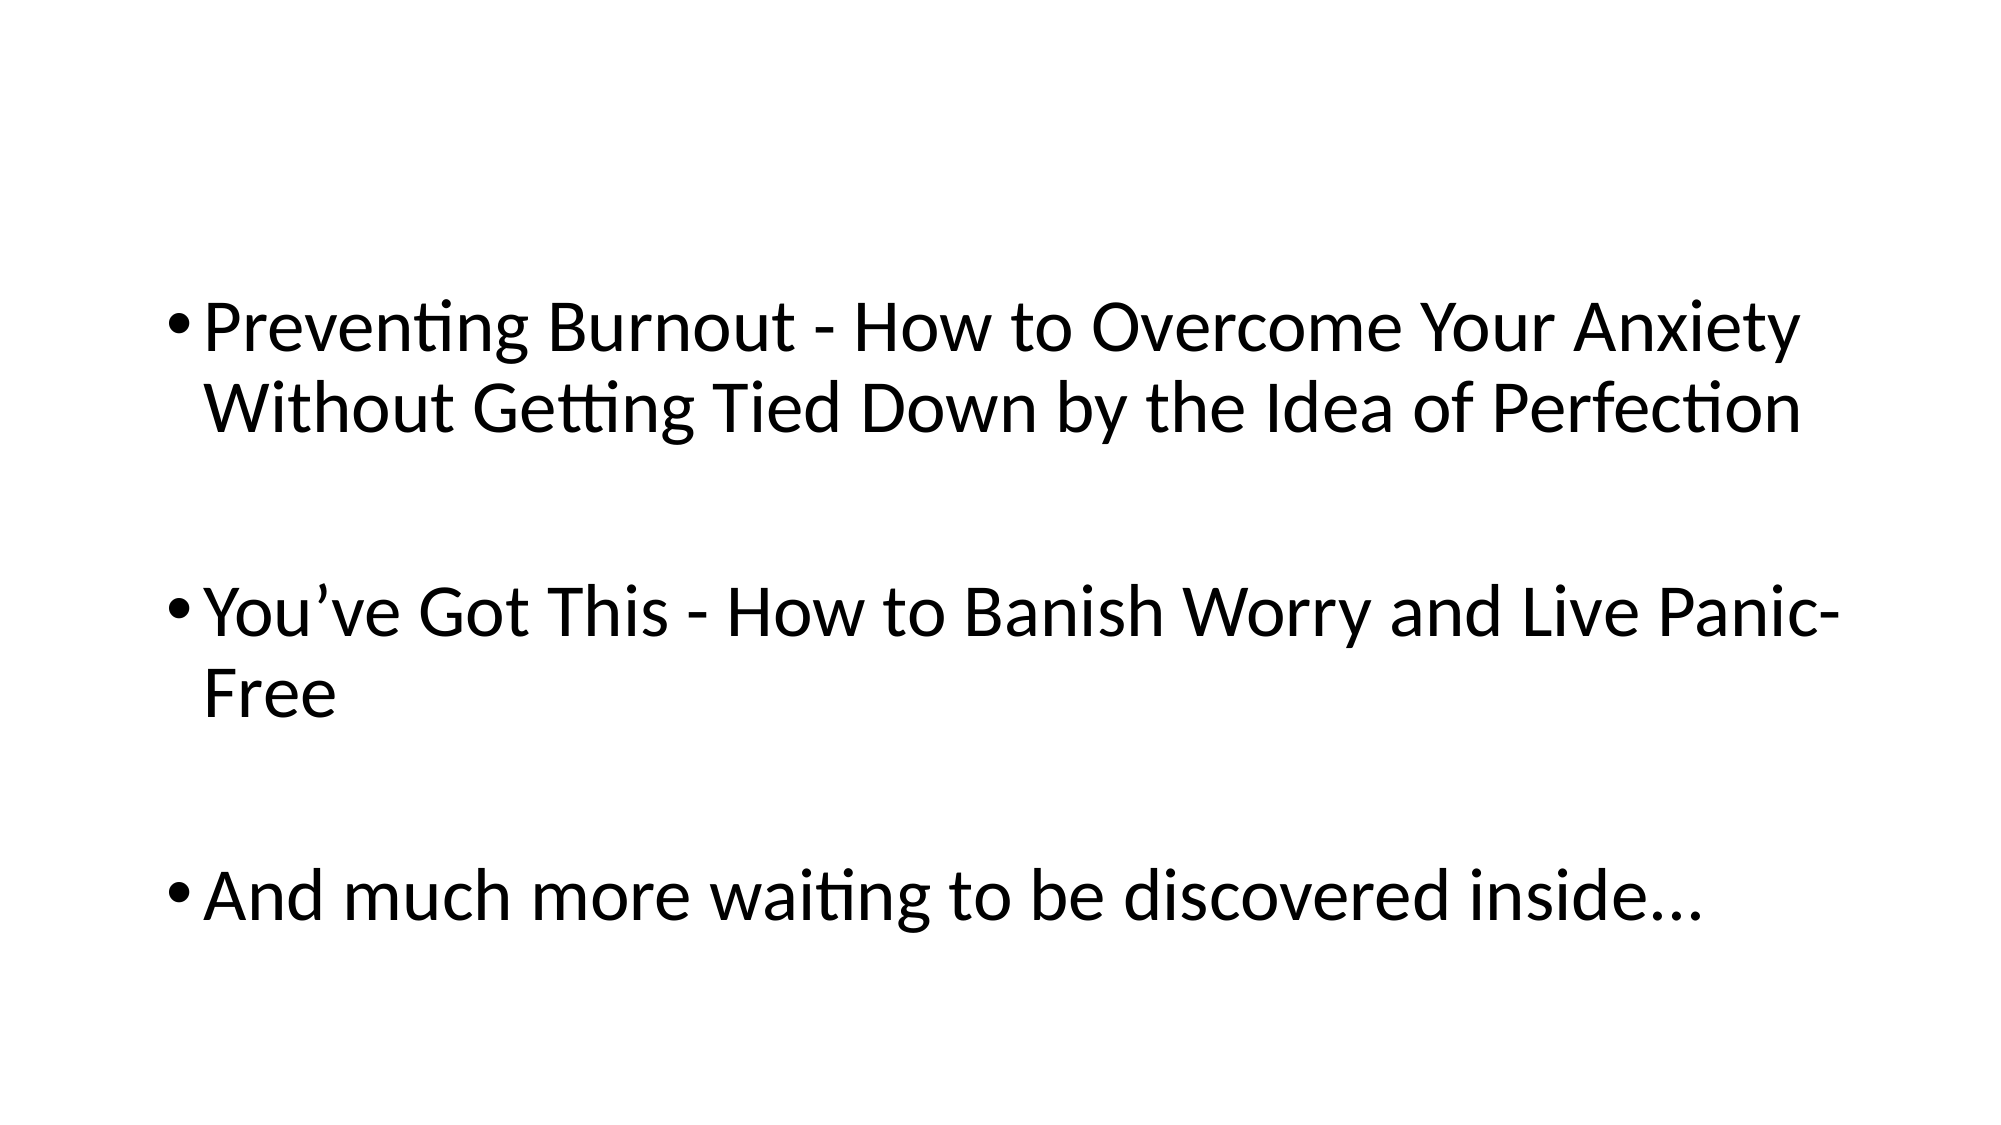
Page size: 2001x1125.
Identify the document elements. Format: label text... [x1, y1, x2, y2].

list Preventing Burnout - How to Overcome Your Anxiety Without Getting Tied Down by the Idea of Perfection You’ve Got This - How to Banish Worry and Live Panic-Free And much more waiting to be discovered inside... [151, 279, 1877, 850]
